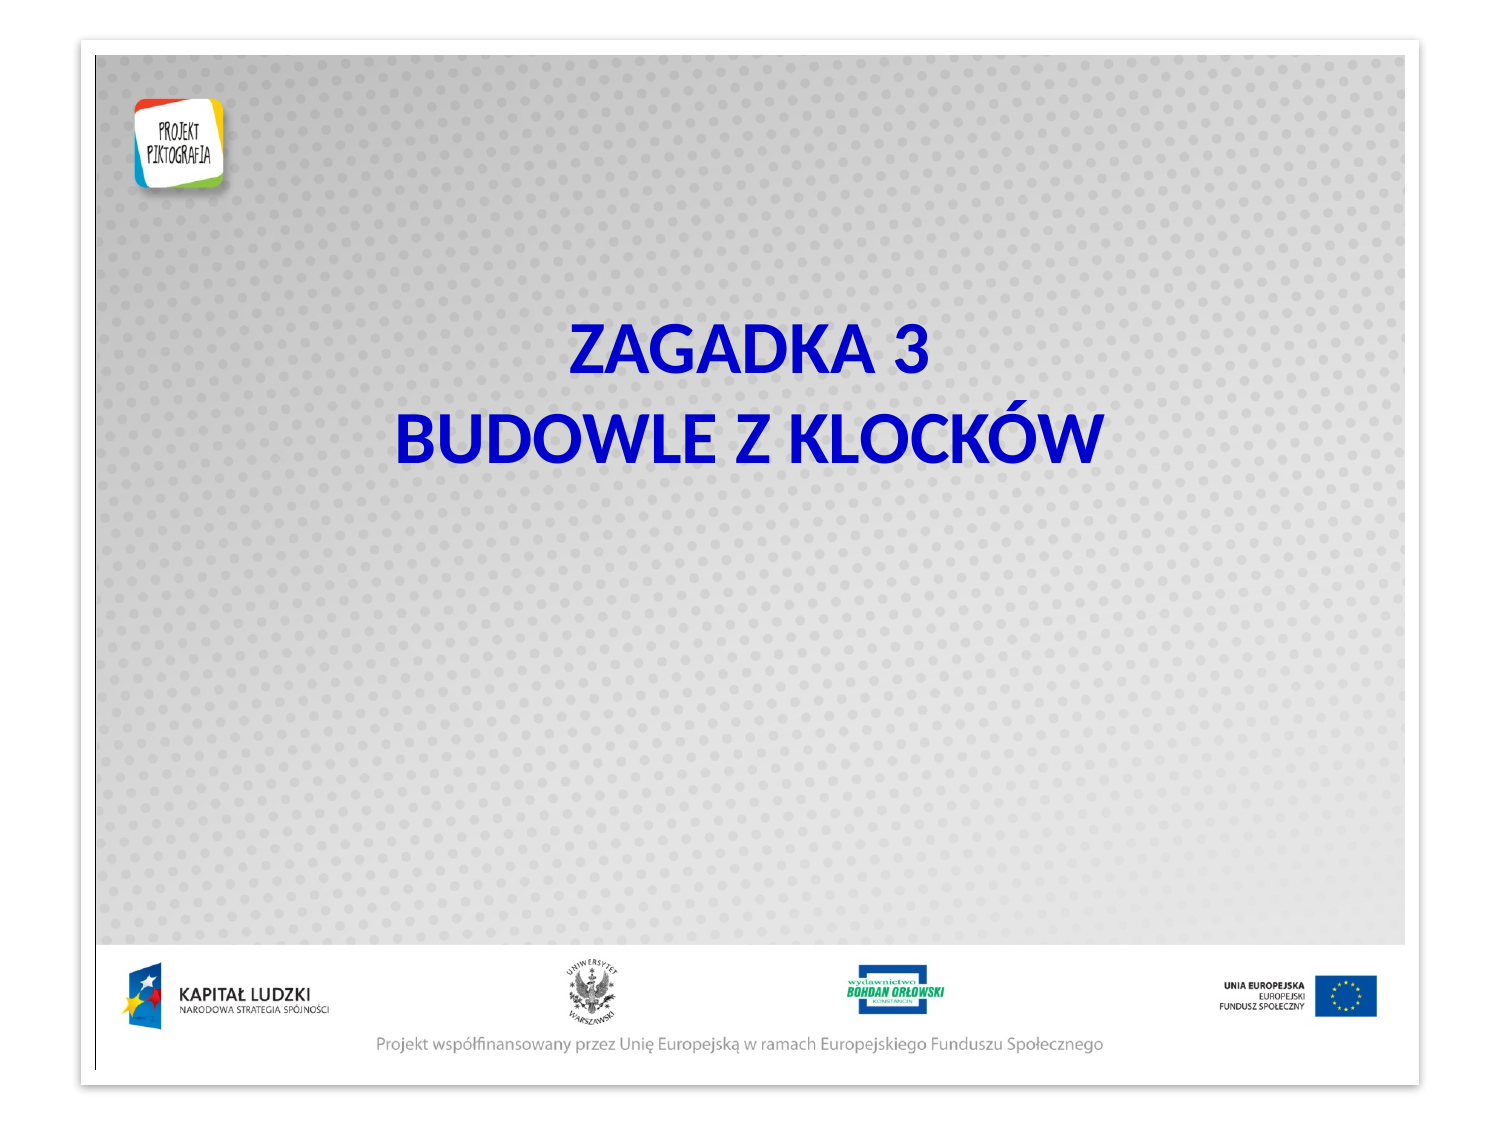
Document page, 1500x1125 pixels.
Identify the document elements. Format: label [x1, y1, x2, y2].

list [95, 54, 1405, 1071]
